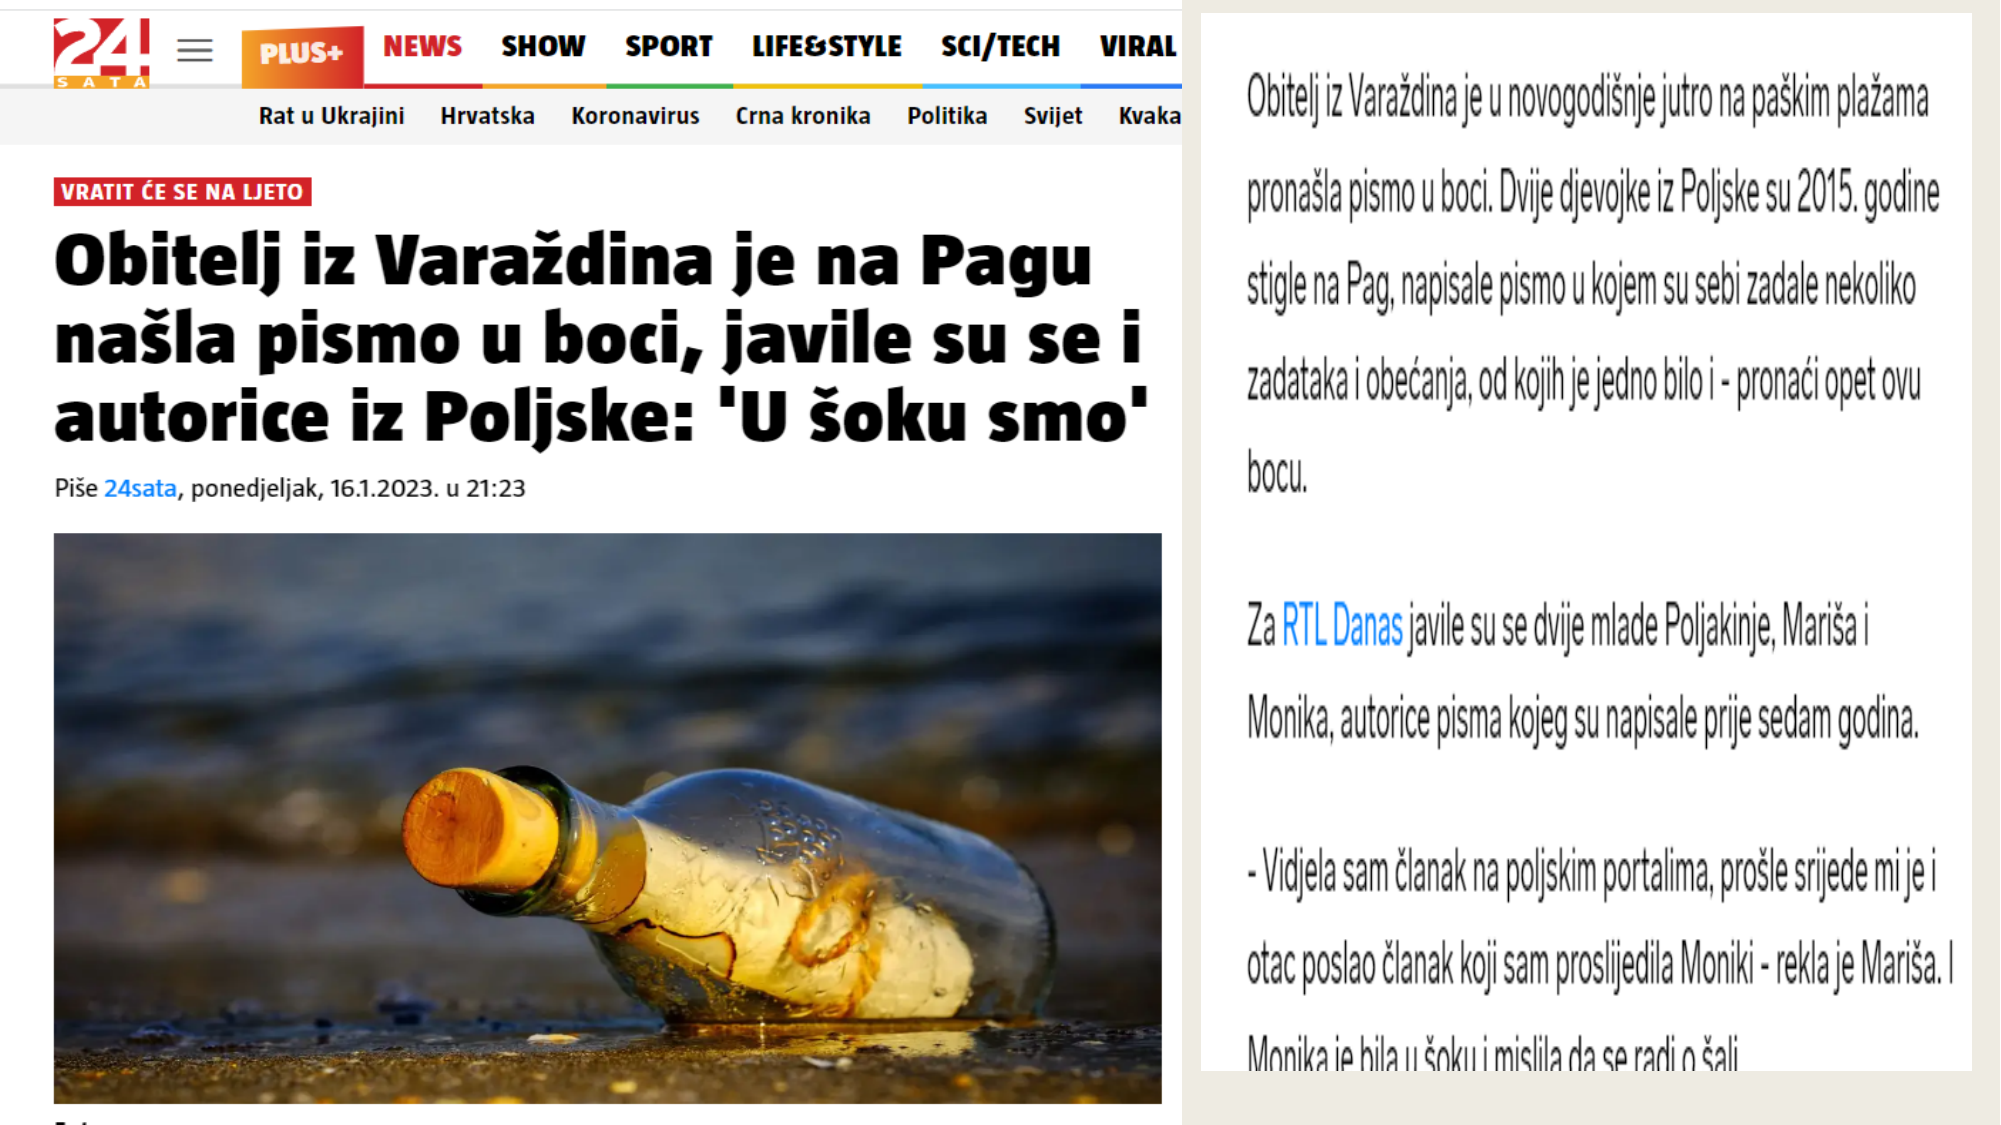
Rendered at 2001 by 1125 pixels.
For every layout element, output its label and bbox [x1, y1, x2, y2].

picture [1201, 13, 1972, 1071]
picture [0, 0, 1182, 1125]
text_box [1182, 0, 2000, 1125]
